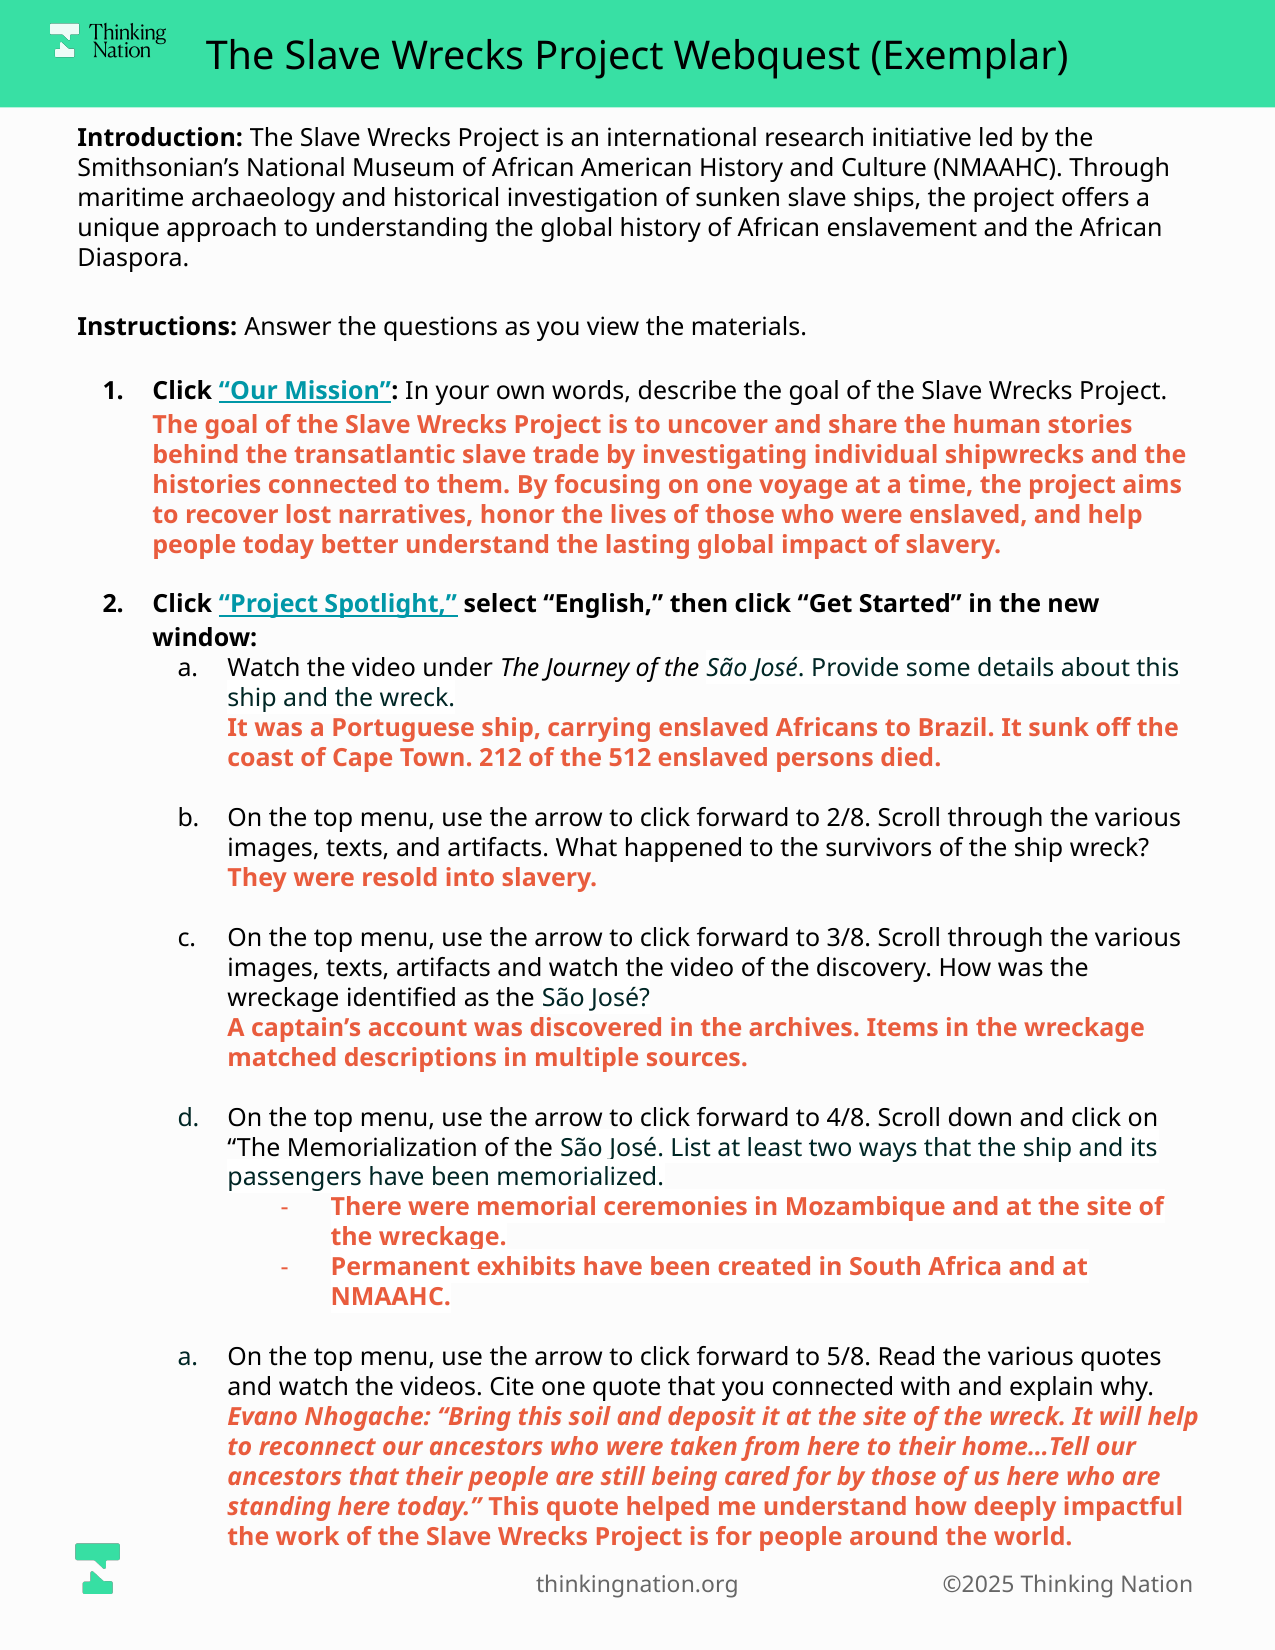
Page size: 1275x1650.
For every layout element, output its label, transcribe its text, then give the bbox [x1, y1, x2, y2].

picture [36, 12, 170, 68]
text_box Introduction: The Slave Wrecks Project is an international research initiative led by the Smithsonian’s National Museum of African American History and Culture (NMAAHC). Through maritime archaeology and historical investigation of sunken slave ships, the project offers a unique approach to understanding the global history of African enslavement and the African Diaspora. Instructions: Answer the questions as you view the materials. Click “Our Mission”: In your own words, describe the goal of the Slave Wrecks Project. The goal of the Slave Wrecks Project is to uncover and share the human stories behind the transatlantic slave trade by investigating individual shipwrecks and the histories connected to them. By focusing on one voyage at a time, the project aims to recover lost narratives, honor the lives of those who were enslaved, and help people today better understand the lasting global impact of slavery. Click “Project Spotlight,” select “English,” then click “Get Started” in the new window: Watch the video under The Journey of the São José. Provide some details about this ship and the wreck. It was a Portuguese ship, carrying enslaved Africans to Brazil. It sunk off the coast of Cape Town. 212 of the 512 enslaved persons died. On the top menu, use the arrow to click forward to 2/8. Scroll through the various images, texts, and artifacts. What happened to the survivors of the ship wreck? They were resold into slavery. On the top menu, use the arrow to click forward to 3/8. Scroll through the various images, texts, artifacts and watch the video of the discovery. How was the wreckage identified as the São José? A captain’s account was discovered in the archives. Items in the wreckage matched descriptions in multiple sources. On the top menu, use the arrow to click forward to 4/8. Scroll down and click on “The Memorialization of the São José. List at least two ways that the ship and its passengers have been memorialized. There were memorial ceremonies in Mozambique and at the site of the wreckage. Permanent exhibits have been created in South Africa and at NMAAHC. On the top menu, use the arrow to click forward to 5/8. Read the various quotes and watch the videos. Cite one quote that you connected with and explain why. Evano Nhogache: “Bring this soil and deposit it at the site of the wreck. It will help to reconnect our ancestors who were taken from here to their home…Tell our ancestors that their people are still being cared for by those of us here who are standing here today.” This quote helped me understand how deeply impactful the work of the Slave Wrecks Project is for people around the world. [62, 106, 1218, 1566]
text_box ©2025 Thinking Nation [907, 1566, 1210, 1605]
picture [62, 1533, 133, 1604]
text_box thinkingnation.org [486, 1566, 789, 1605]
text_box The Slave Wrecks Project Webquest (Exemplar) [0, 0, 1275, 108]
